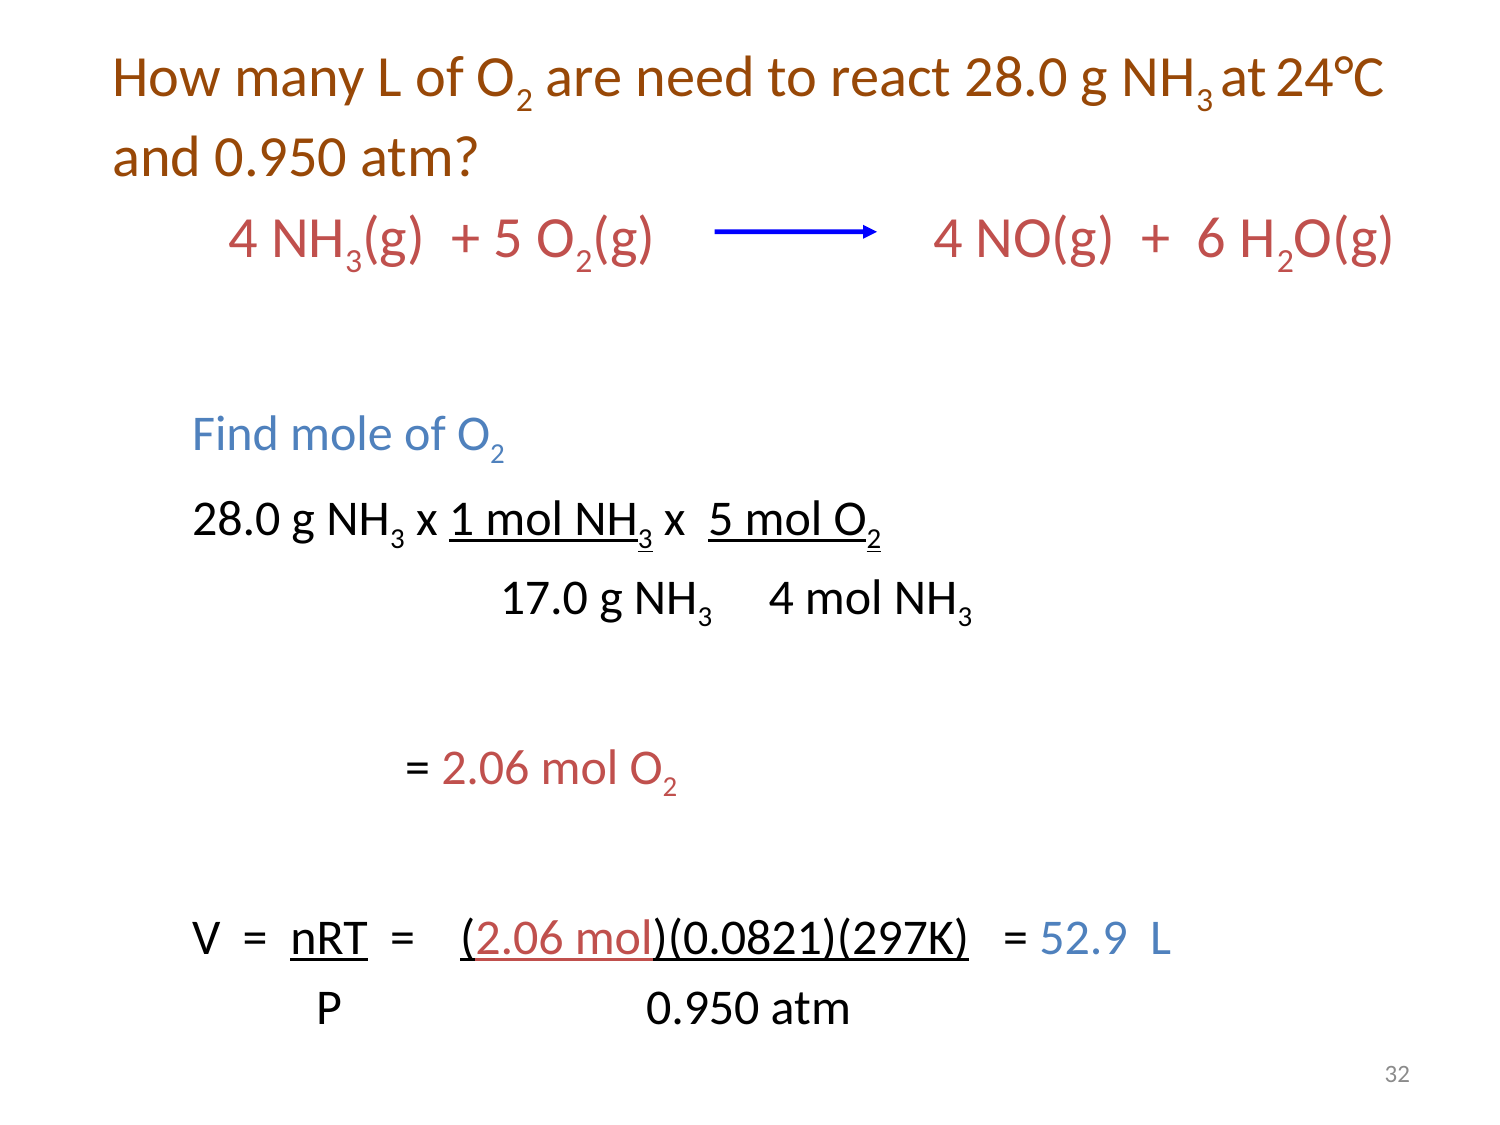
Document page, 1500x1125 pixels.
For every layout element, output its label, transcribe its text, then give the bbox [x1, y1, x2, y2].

text_box Find mole of O2 28.0 g NH3 x 1 mol NH3 x 5 mol O2 17.0 g NH3 4 mol NH3 = 2.06 mol O2 V = nRT = (2.06 mol)(0.0821)(297K) = 52.9 L P 0.950 atm [177, 393, 1223, 941]
text_box [714, 225, 878, 238]
list How many L of O2 are need to react 28.0 g NH3 at 24°C and 0.950 atm? 4 NH3(g) + 5 O2(g) 4 NO(g) + 6 H2O(g) [41, 30, 1465, 744]
slide_number 32 [1074, 1042, 1425, 1103]
